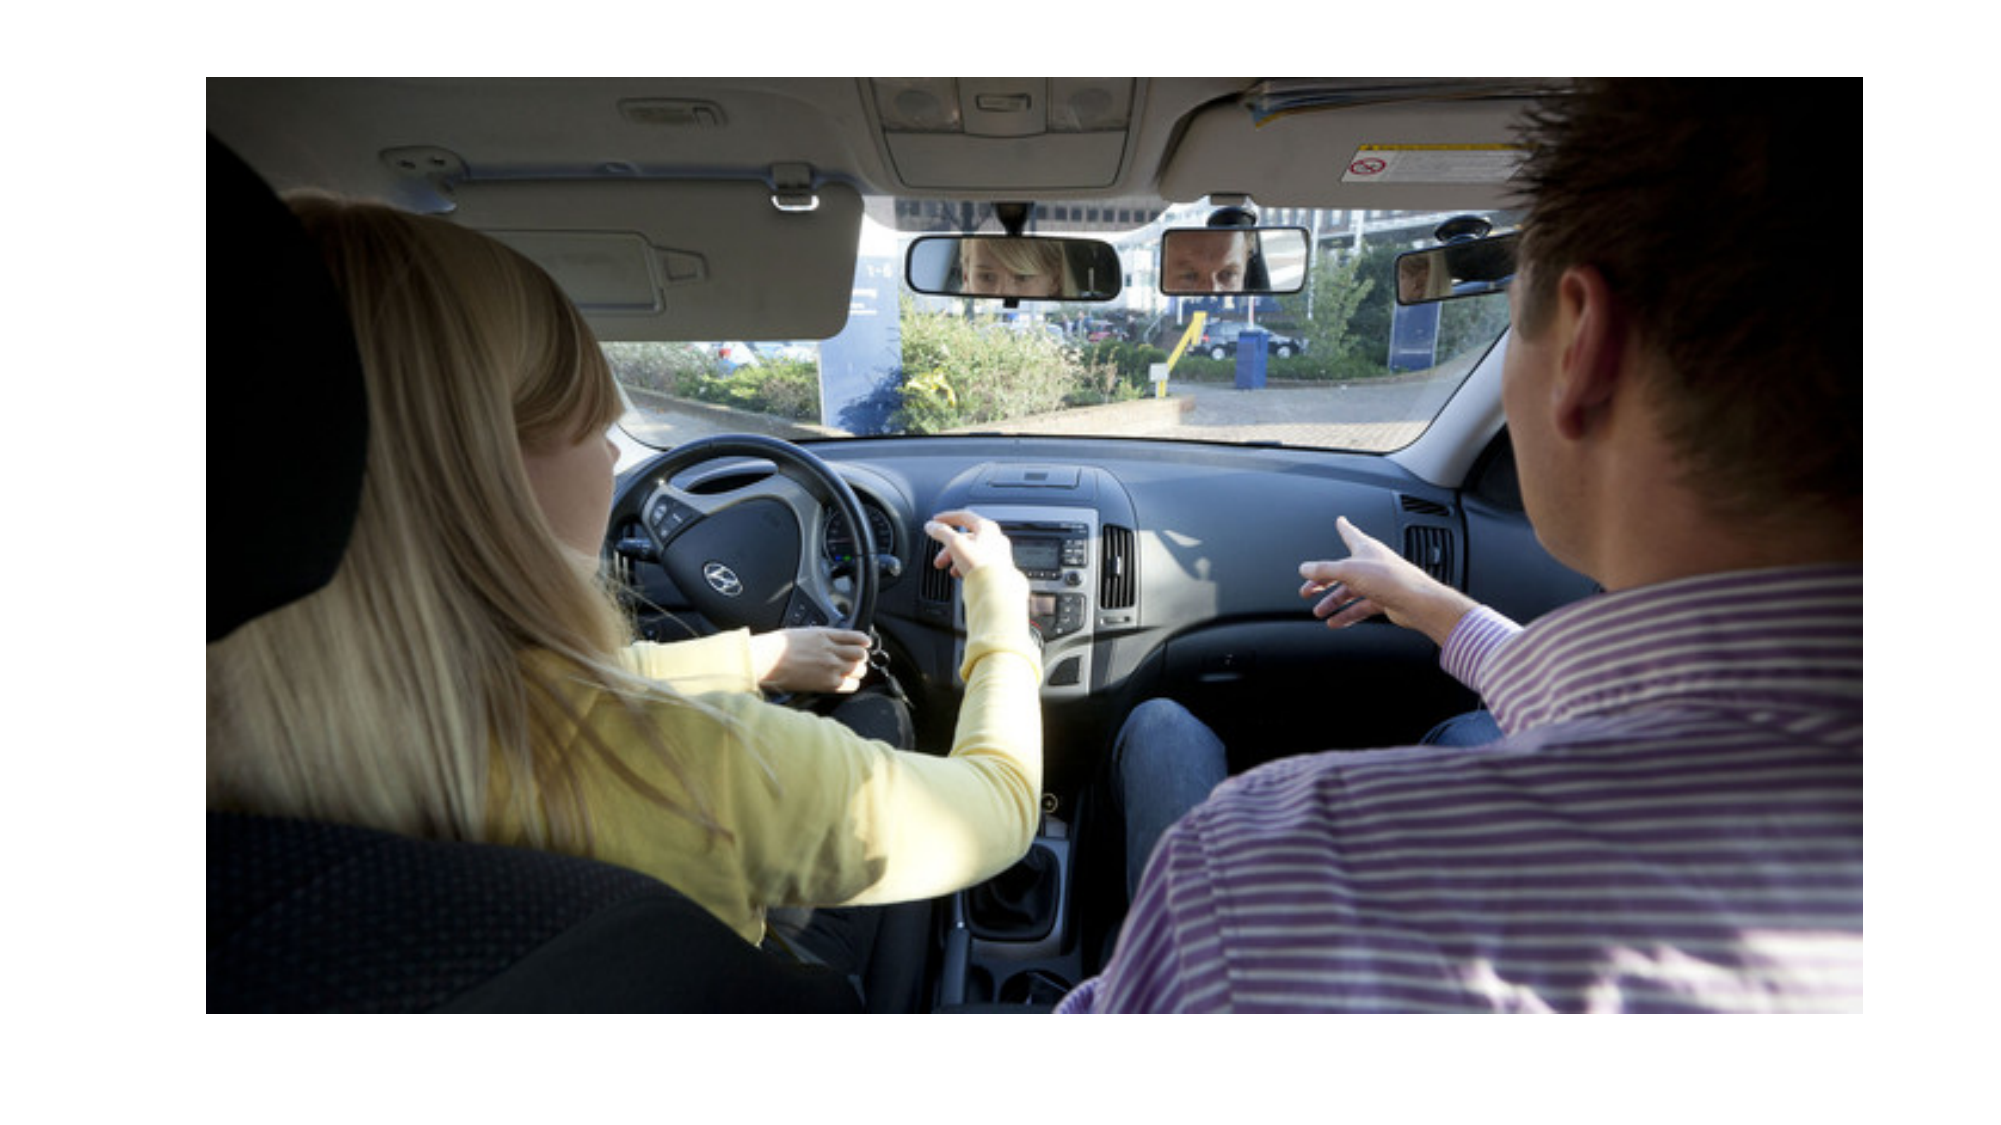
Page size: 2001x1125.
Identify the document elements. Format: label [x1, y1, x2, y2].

picture [206, 77, 1863, 1014]
